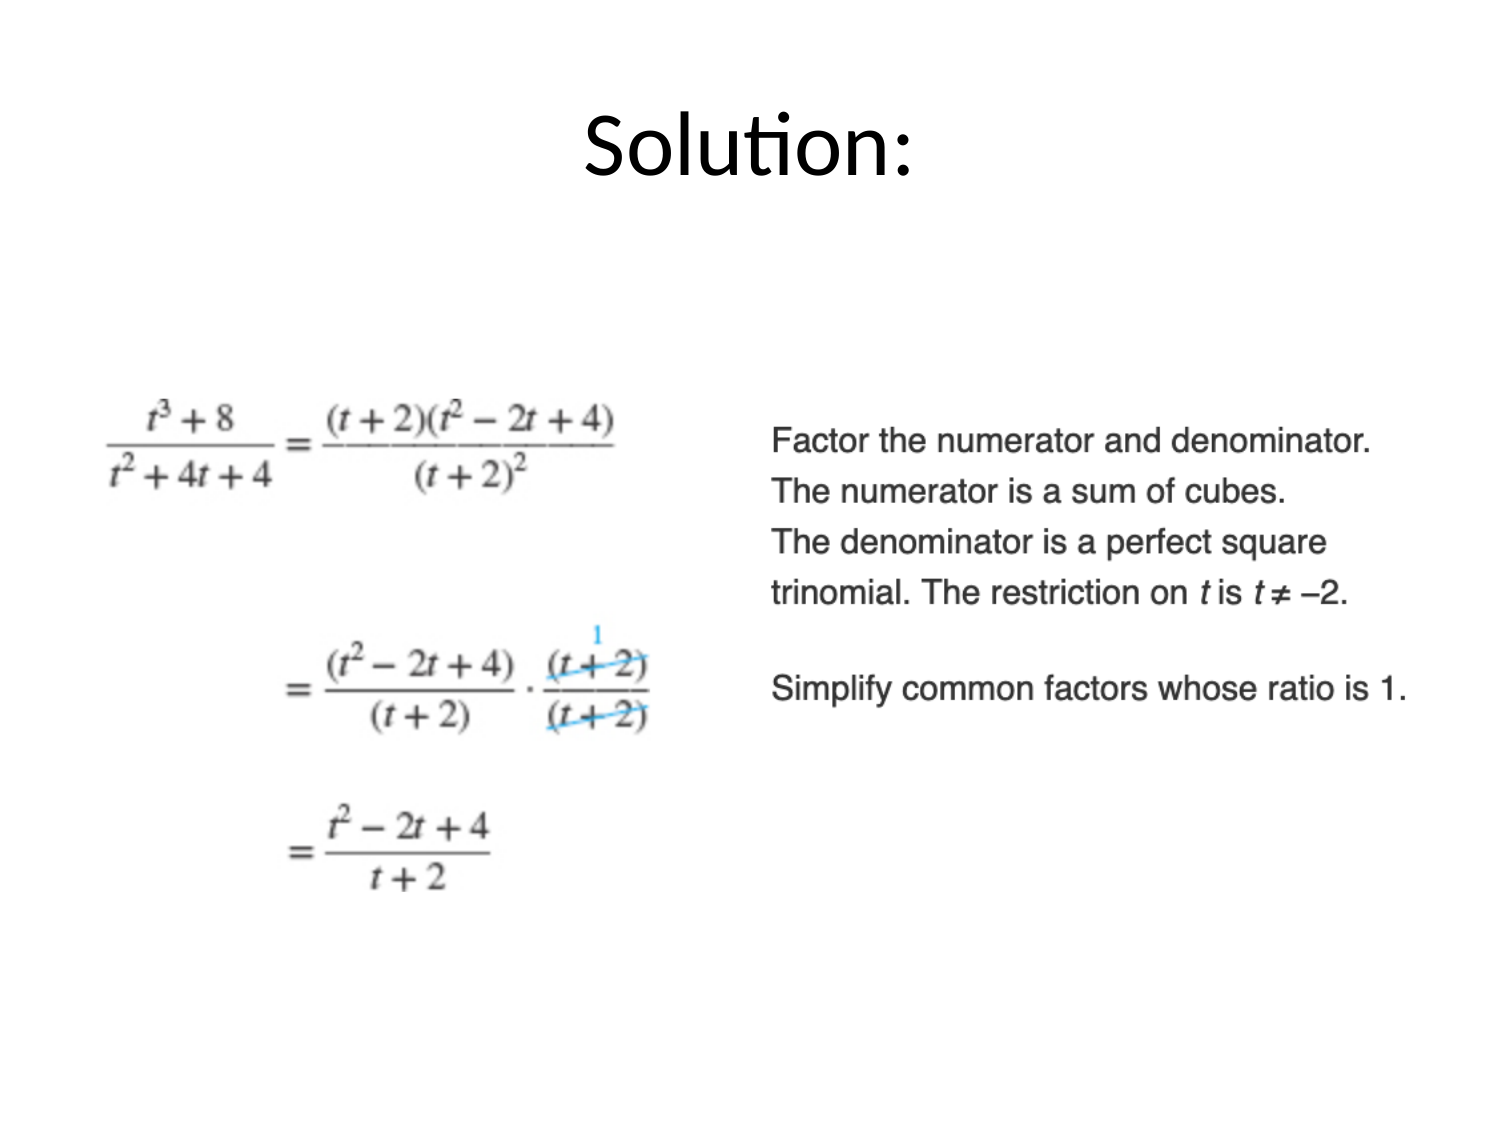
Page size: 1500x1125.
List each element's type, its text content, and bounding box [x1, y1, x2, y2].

title Solution: [75, 45, 1425, 233]
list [74, 262, 1426, 1006]
